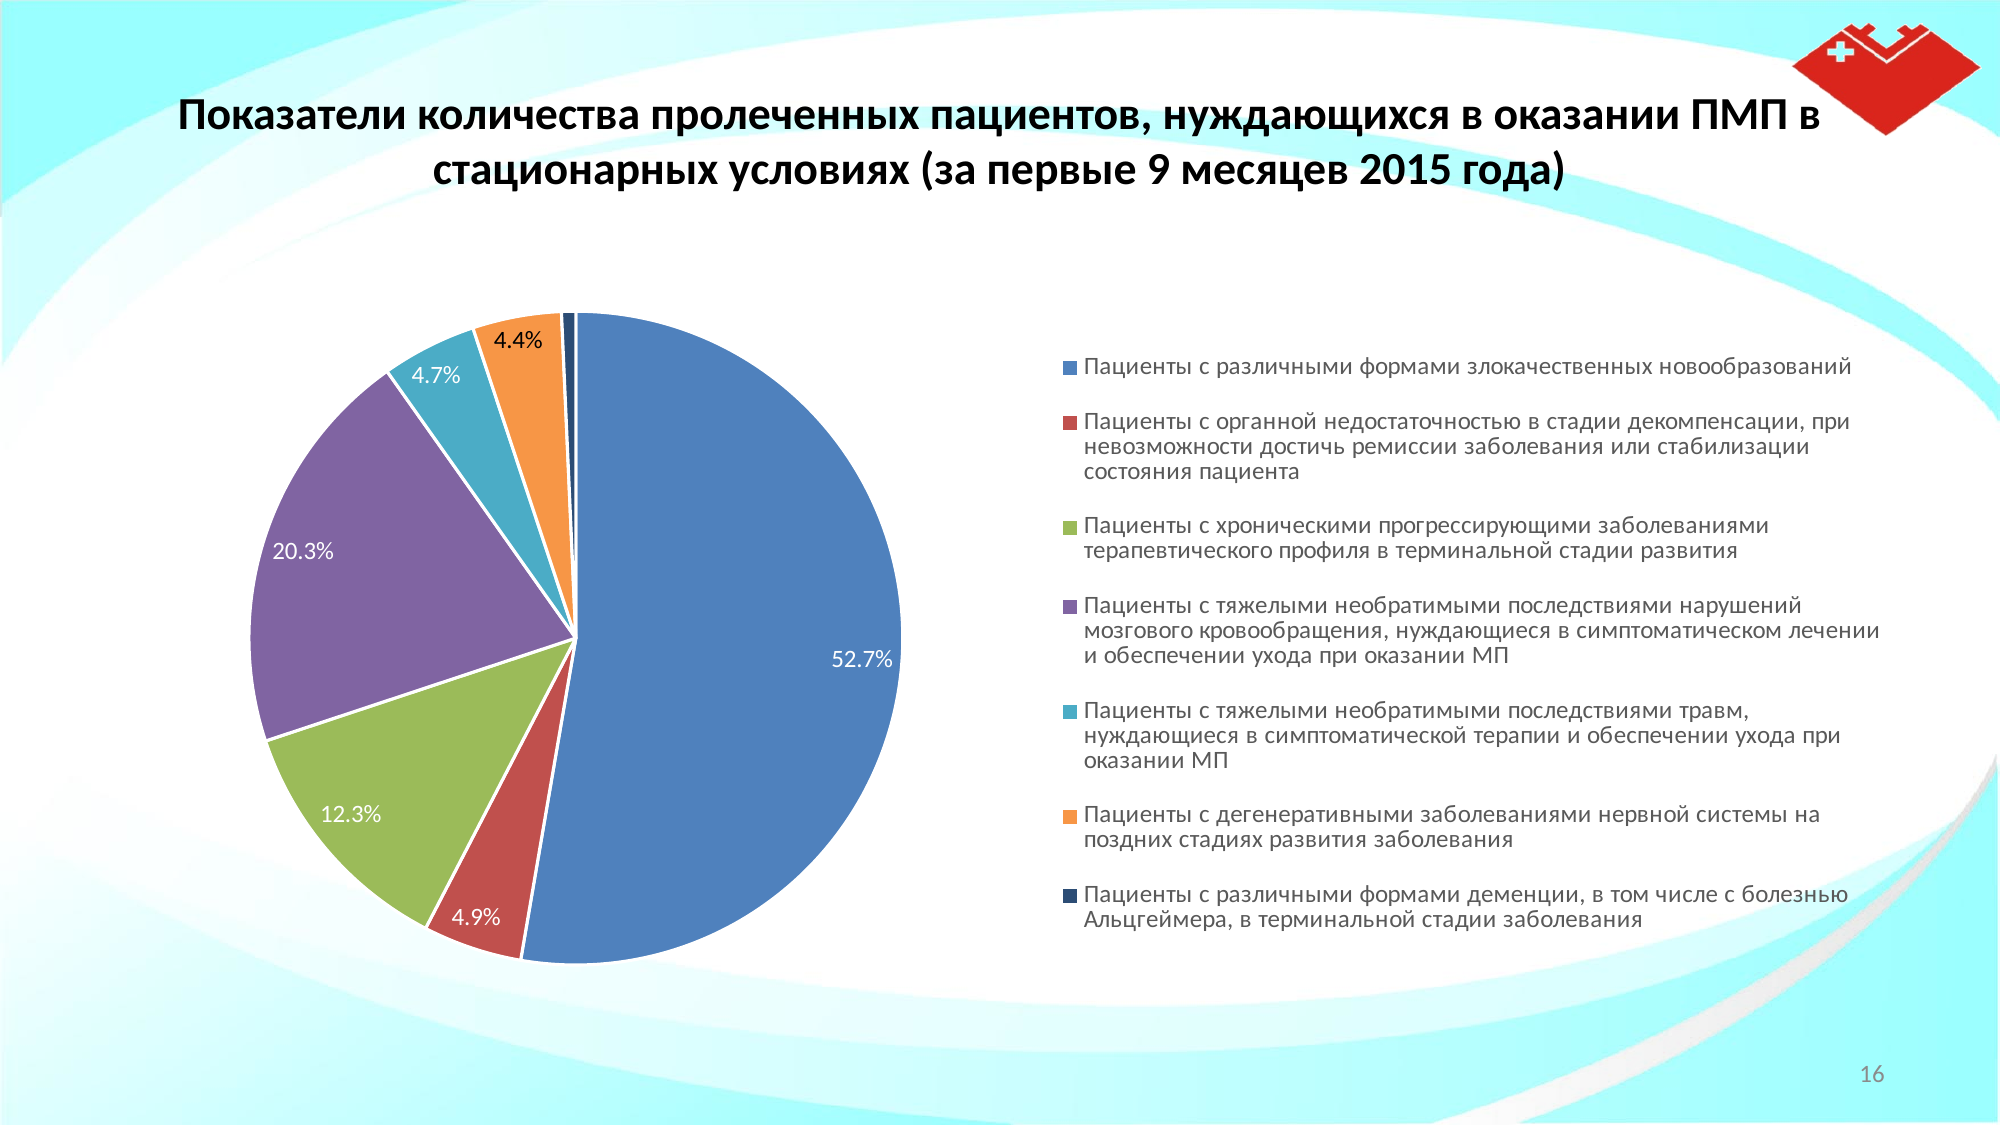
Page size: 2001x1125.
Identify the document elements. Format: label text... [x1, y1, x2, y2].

title Показатели количества пролеченных пациентов, нуждающихся в оказании ПМП в стационарных условиях (за первые 9 месяцев 2015 года) [99, 45, 1900, 233]
picture [0, 0, 2000, 1125]
slide_number 16 [1433, 1042, 1900, 1103]
chart [99, 262, 1901, 1006]
